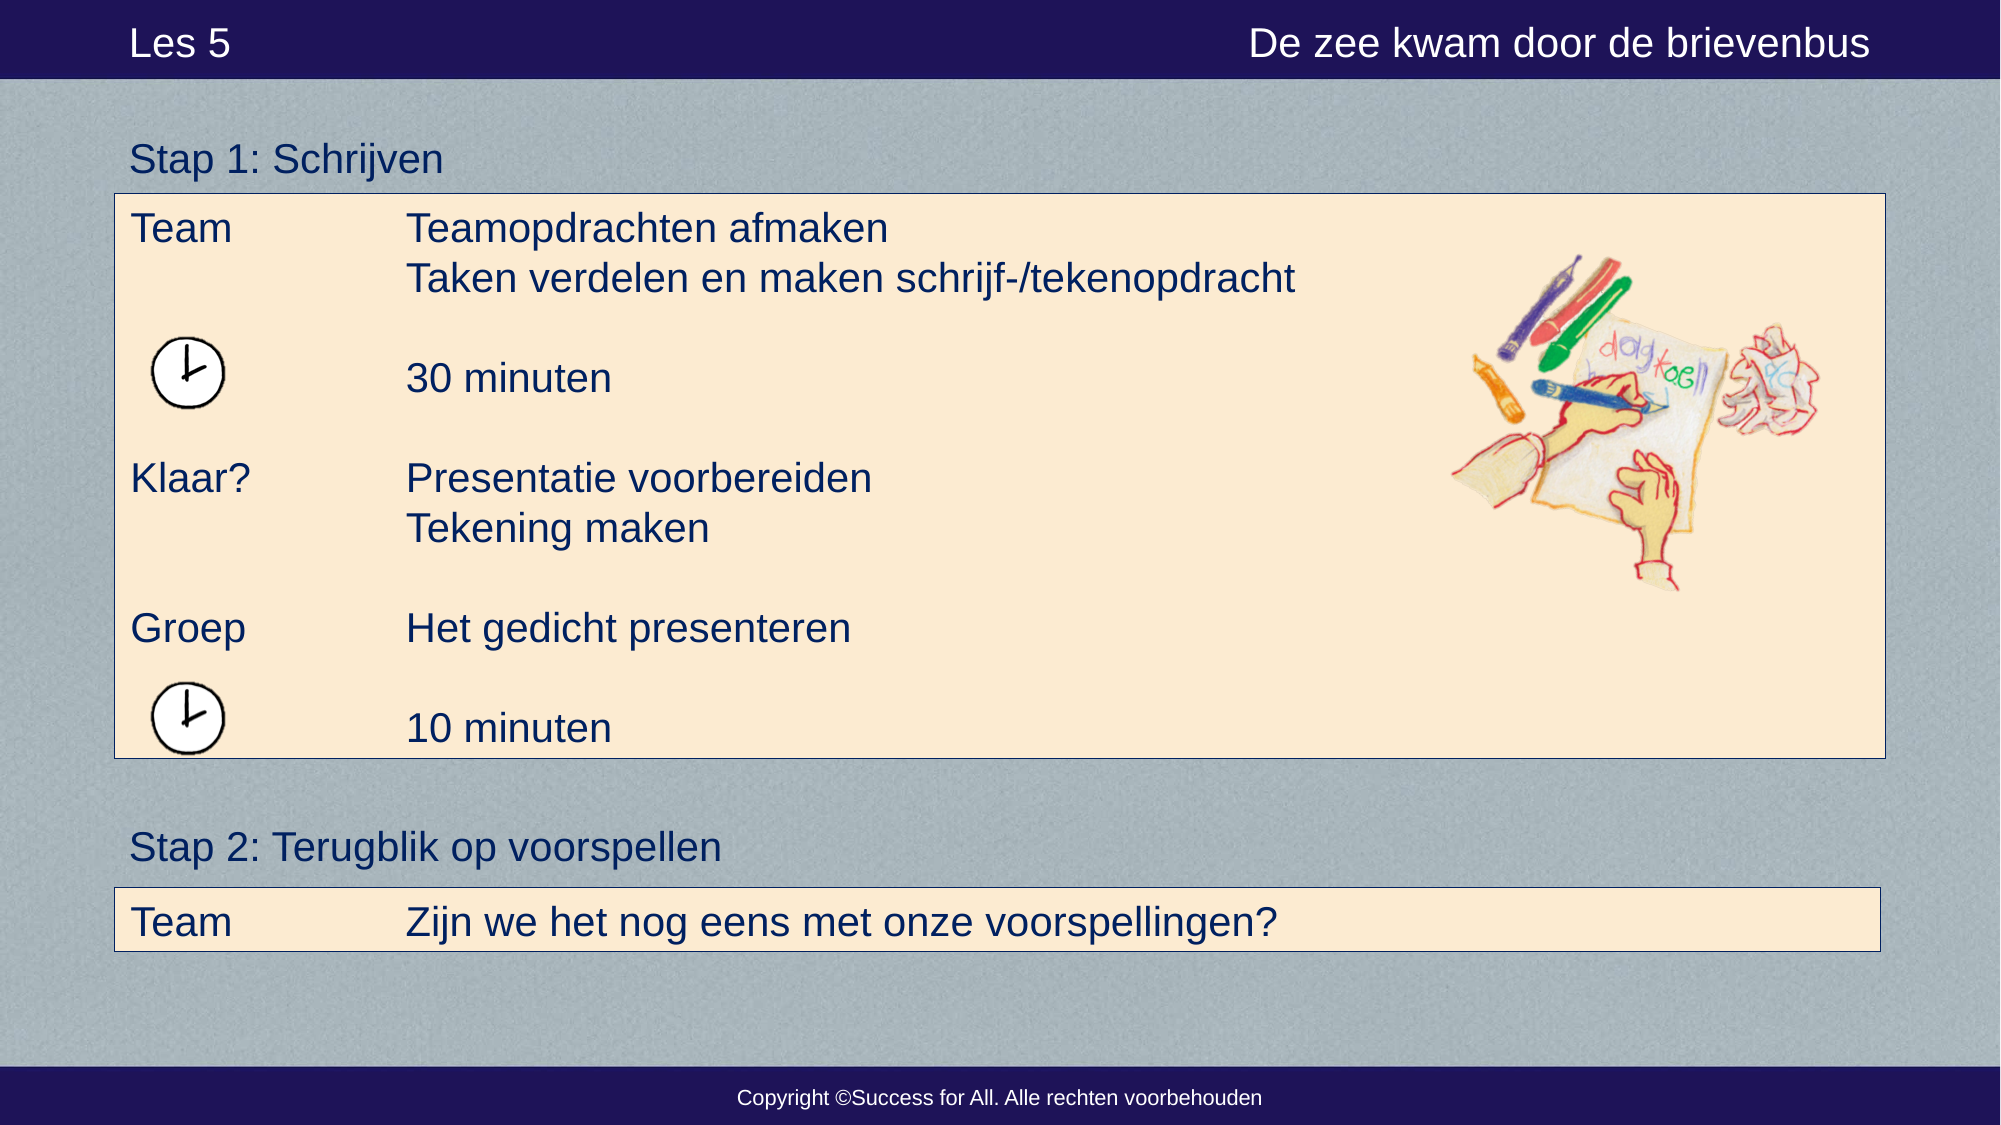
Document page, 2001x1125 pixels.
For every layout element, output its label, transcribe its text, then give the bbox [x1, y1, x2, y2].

text_box Team Zijn we het nog eens met onze voorspellingen? [114, 887, 1881, 952]
text_box Les 5 [114, 8, 354, 73]
text_box Copyright ©Success for All. Alle rechten voorbehouden [0, 1076, 2000, 1125]
text_box De zee kwam door de brievenbus [999, 8, 1886, 73]
text_box Stap 2: Terugblik op voorspellen [114, 812, 839, 878]
picture [0, 0, 2001, 1125]
text_box Team Teamopdrachten afmaken Taken verdelen en maken schrijf-/tekenopdracht 30 minuten Klaar? Presentatie voorbereiden Tekening maken Groep Het gedicht presenteren 10 minuten [114, 193, 1886, 759]
text_box Stap 1: Schrijven [114, 124, 907, 190]
